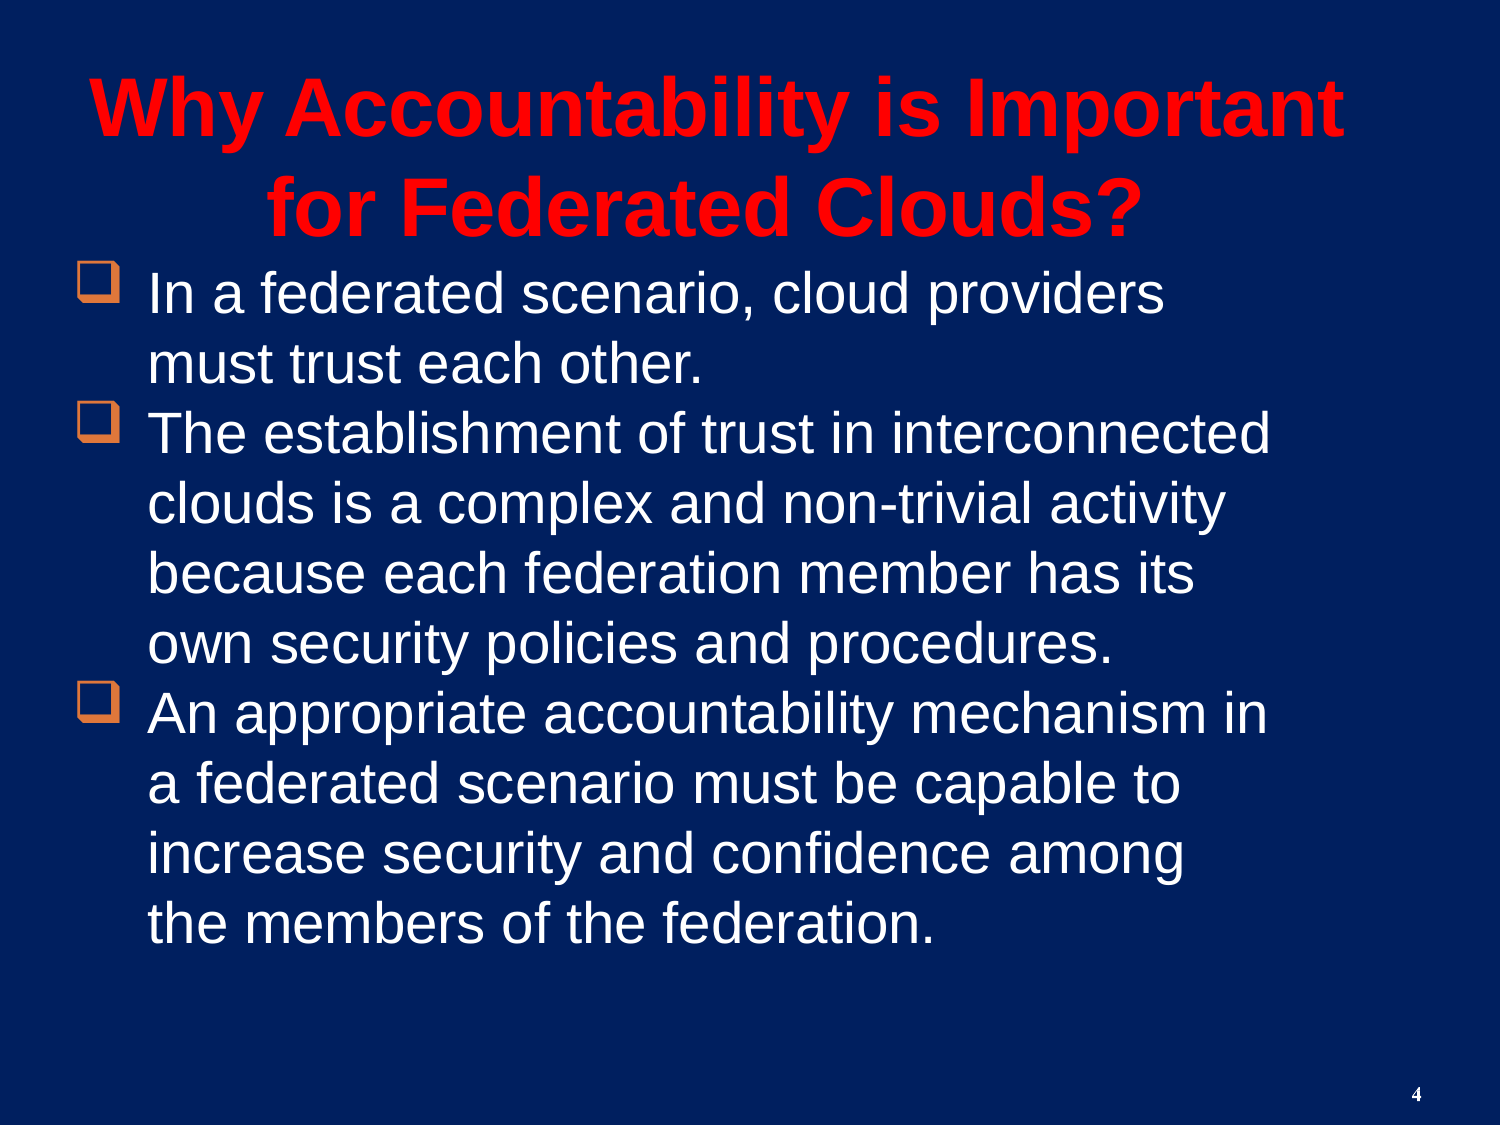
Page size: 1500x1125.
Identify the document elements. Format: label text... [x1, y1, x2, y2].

text_box In a federated scenario, cloud providers must trust each other. The establishment of trust in interconnected clouds is a complex and non-trivial activity because each federation member has its own security policies and procedures. An appropriate accountability mechanism in a federated scenario must be capable to increase security and confidence among the members of the federation. [70, 255, 1421, 1025]
text_box [1412, 1087, 1422, 1102]
text_box Why Accountability is Important for Federated Clouds? [70, 53, 1363, 254]
